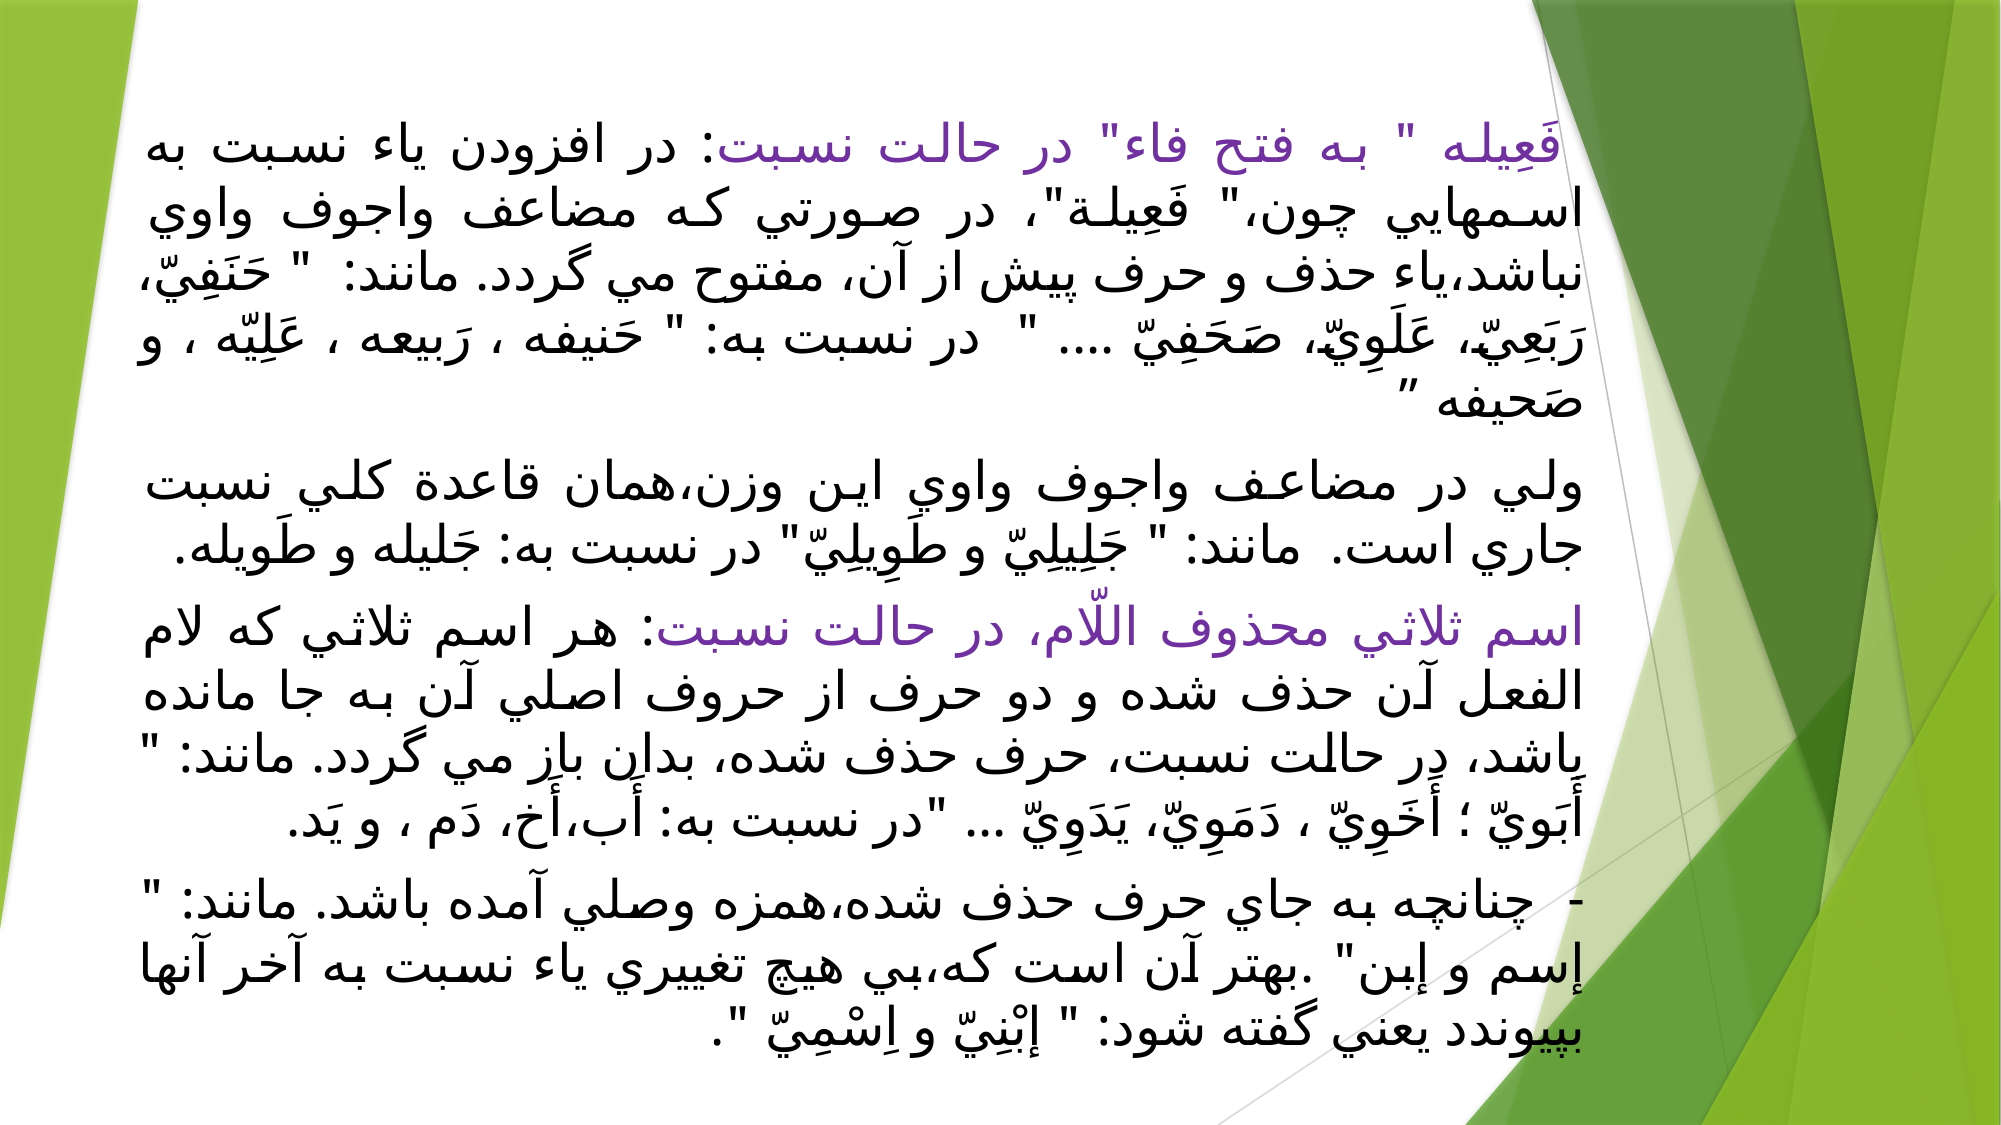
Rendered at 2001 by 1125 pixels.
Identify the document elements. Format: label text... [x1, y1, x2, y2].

subtitle فَعِيله " به فتح فاء" در حالت نسبت: در افزودن ياء نسبت به اسمهايي چون،" فَعِيلة"، در صورتي كه مضاعف واجوف واوي نباشد،ياء حذف و حرف پيش از آن، مفتوح مي گردد. مانند: " حَنَفِيّ، رَبَعِيّ، عَلَوِيّ، صَحَفِيّ .... " در نسبت به: " حَنيفه ، رَبيعه ، عَلِيّه ، و صَحيفه ” ولي در مضاعف واجوف واوي اين وزن،همان قاعدة كلي نسبت جاري است. مانند: " جَلِيلِيّ و طَوِيلِيّ" در نسبت به: جَليله و طَويله. اسم ثلاثي محذوف اللّام، در حالت نسبت: هر اسم ثلاثي كه لام الفعل آن حذف شده و دو حرف از حروف اصلي آن به جا مانده باشد، در حالت نسبت، حرف حذف شده، بدان باز مي گردد. مانند: " أَبَويّ ؛ أَخَوِيّ ، دَمَوِيّ، يَدَوِيّ ... "در نسبت به: أَب،أَخ، دَم ، و يَد. - چنانچه به جاي حرف حذف شده،همزه وصلي آمده باشد. مانند: " ﺇسم و ﺇبن" .بهتر آن است كه،بي هيچ تغييري ياء نسبت به آخر آنها بپيوندد يعني گفته شود: " ﺇبْنِيّ و اِسْمِيّ ". [121, 102, 1601, 1081]
